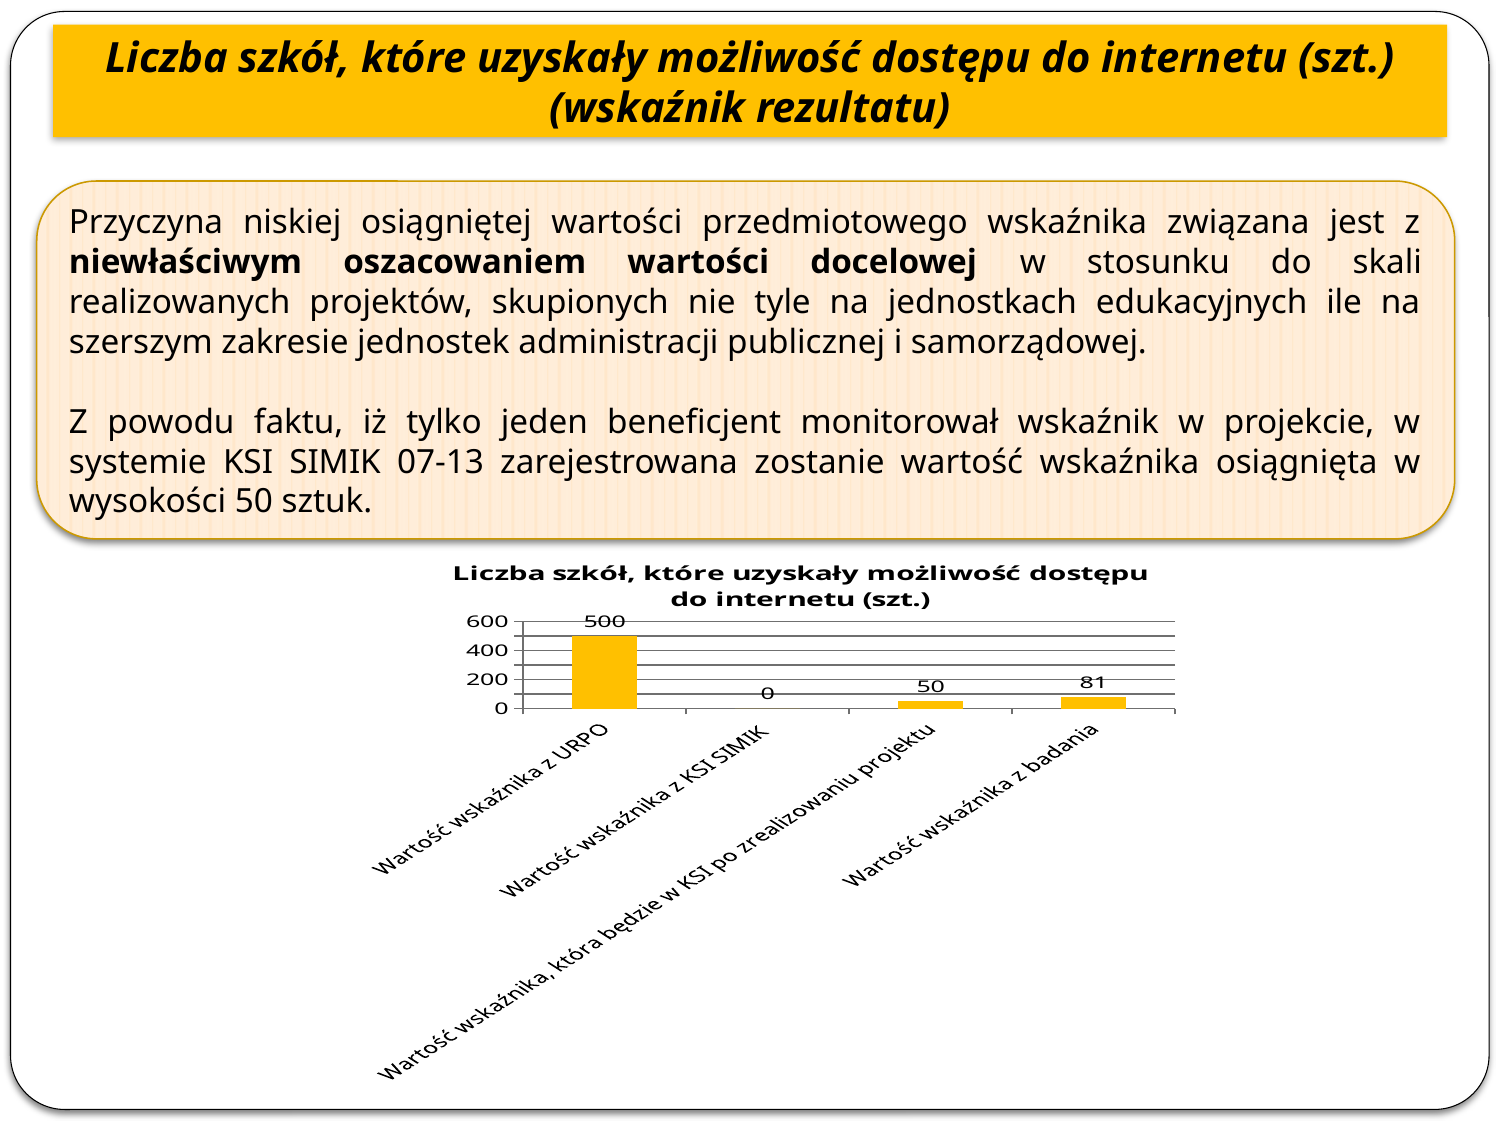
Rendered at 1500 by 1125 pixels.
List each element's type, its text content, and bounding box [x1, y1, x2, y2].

text_box Liczba szkół, które uzyskały możliwość dostępu do internetu (szt.) (wskaźnik rezultatu) [53, 24, 1448, 138]
text_box Przyczyna niskiej osiągniętej wartości przedmiotowego wskaźnika związana jest z niewłaściwym oszacowaniem wartości docelowej w stosunku do skali realizowanych projektów, skupionych nie tyle na jednostkach edukacyjnych ile na szerszym zakresie jednostek administracji publicznej i samorządowej. Z powodu faktu, iż tylko jeden beneficjent monitorował wskaźnik w projekcie, w systemie KSI SIMIK 07-13 zarejestrowana zostanie wartość wskaźnika osiągnięta w wysokości 50 sztuk. [35, 180, 1456, 540]
text_box [374, 282, 1125, 342]
chart [306, 538, 1194, 1086]
